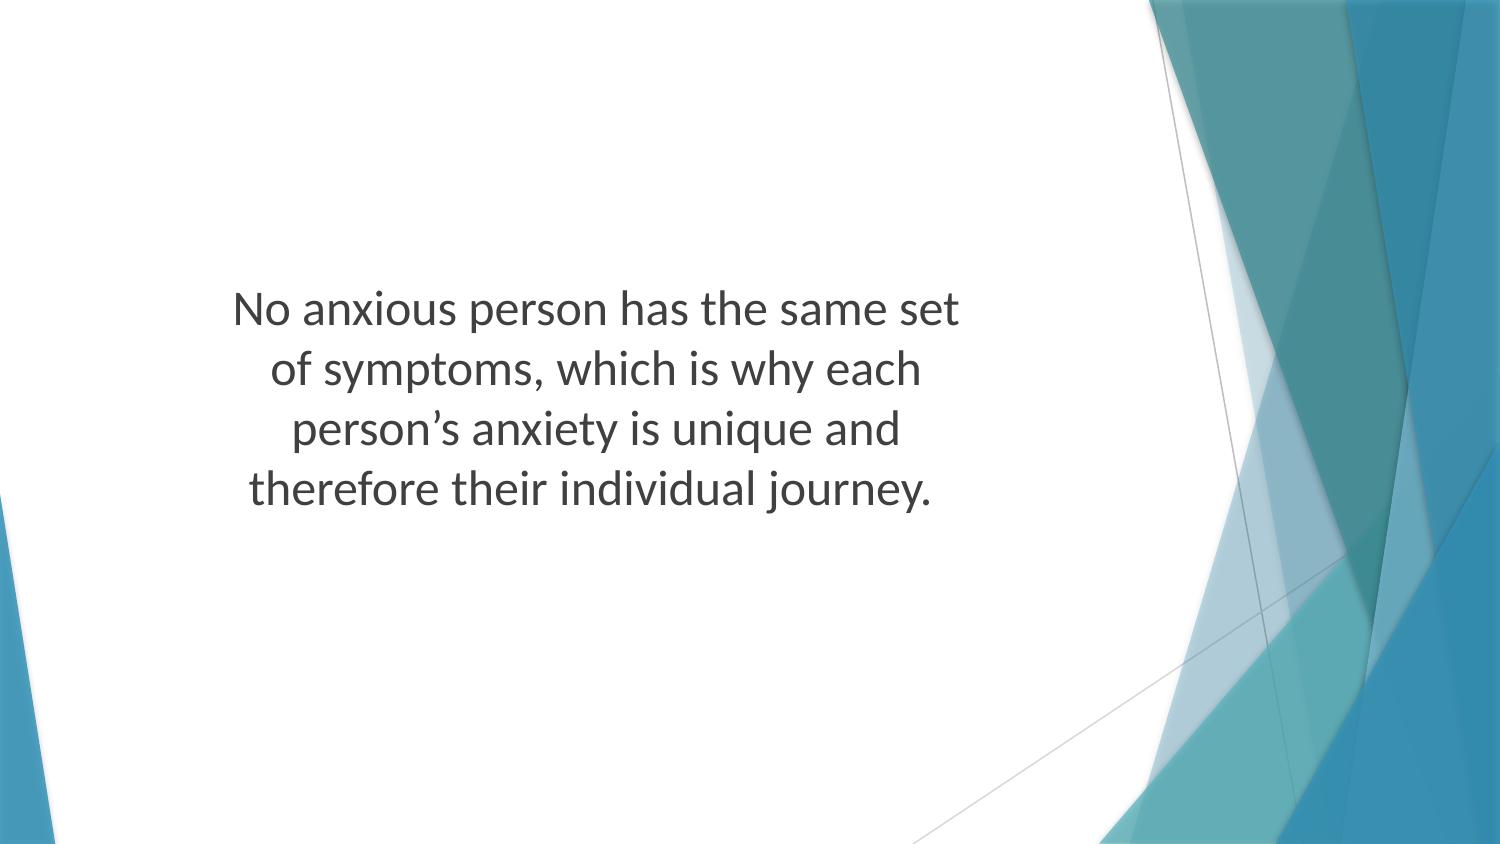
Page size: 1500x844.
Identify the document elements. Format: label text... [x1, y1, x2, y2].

list No anxious person has the same set of symptoms, which is why each person’s anxiety is unique and therefore their individual journey. [206, 268, 987, 682]
